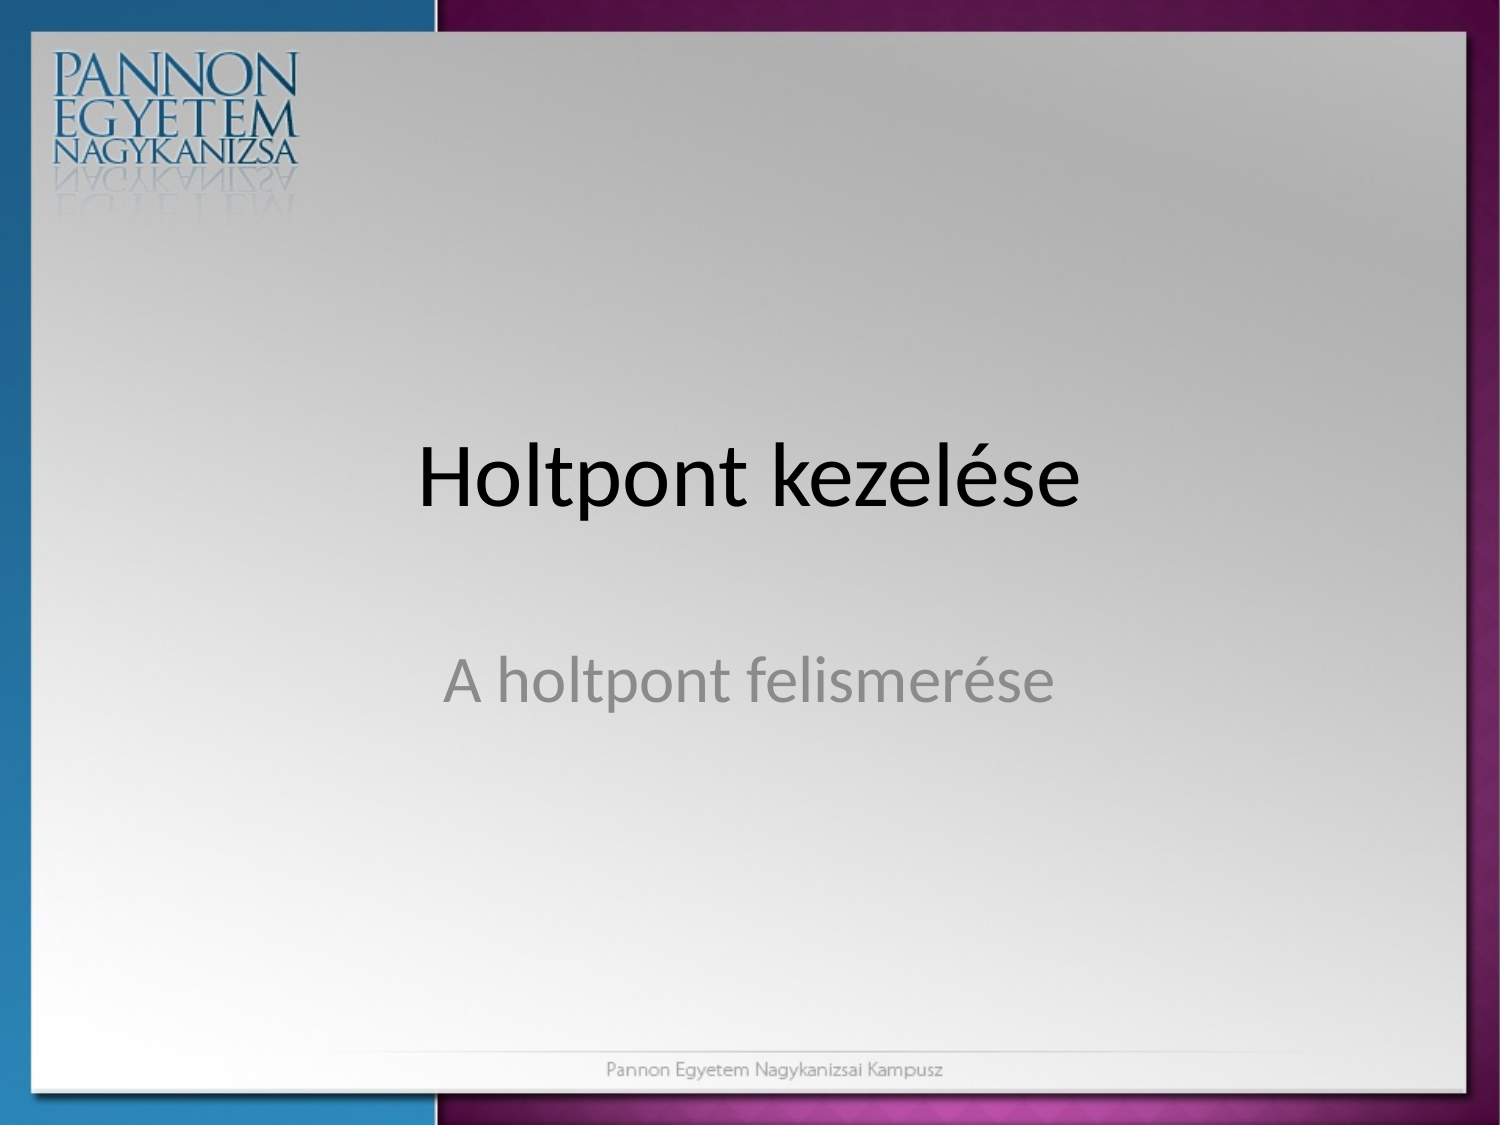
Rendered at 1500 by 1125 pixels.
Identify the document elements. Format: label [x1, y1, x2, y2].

picture [0, 0, 1500, 1125]
subtitle [225, 637, 1275, 925]
title [112, 349, 1388, 591]
